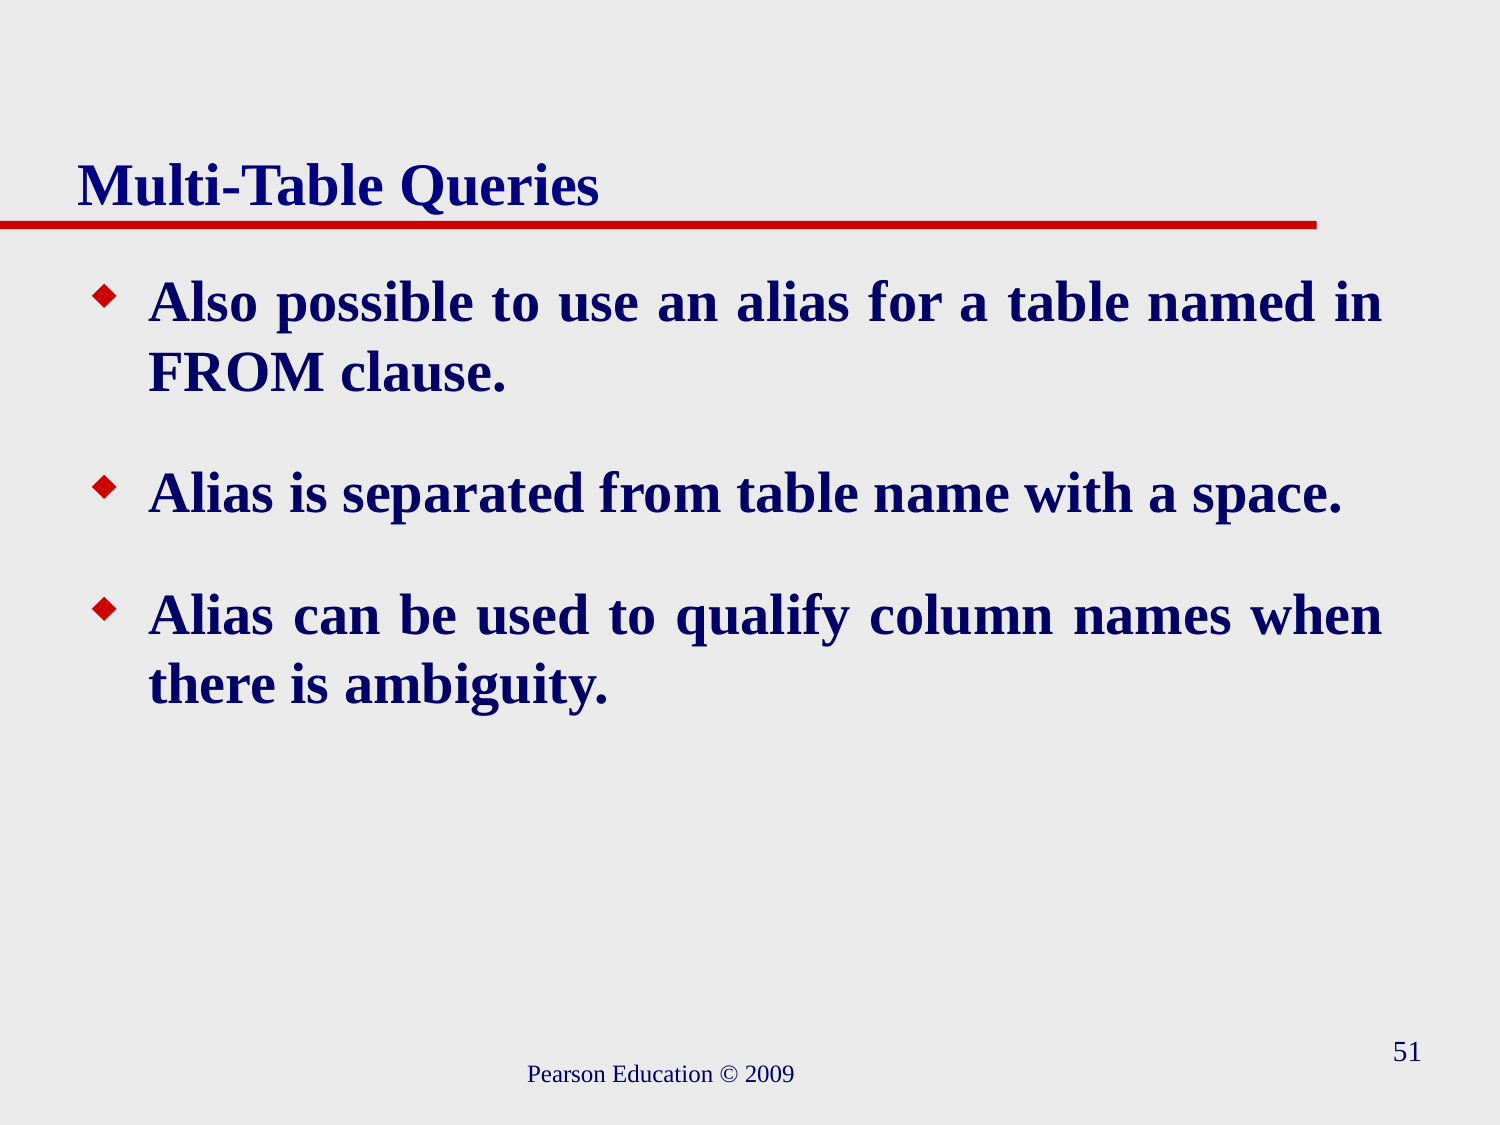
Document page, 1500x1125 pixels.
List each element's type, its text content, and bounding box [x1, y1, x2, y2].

slide_number 51 [1124, 1012, 1438, 1088]
text_box Pearson Education © 2009 [512, 1050, 1038, 1095]
list Also possible to use an alias for a table named in FROM clause. Alias is separated from table name with a space. Alias can be used to qualify column names when there is ambiguity. [76, 255, 1400, 931]
title Multi-Table Queries [62, 43, 1338, 226]
